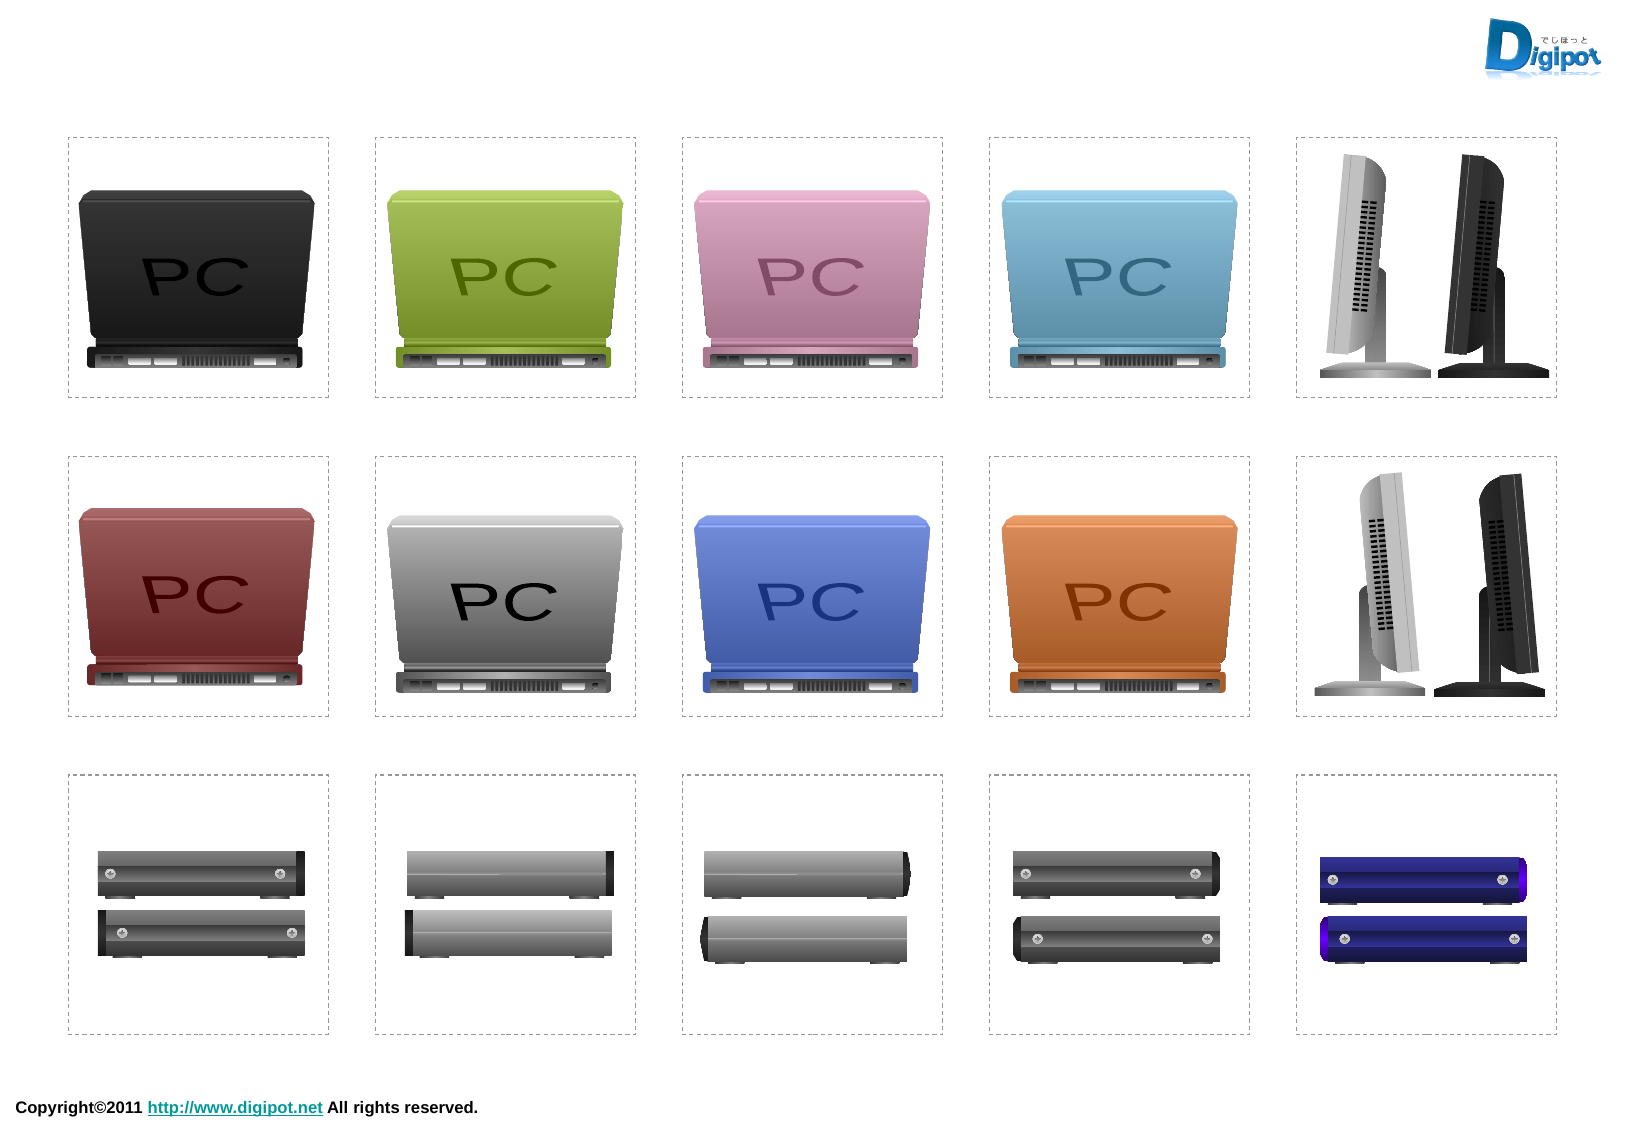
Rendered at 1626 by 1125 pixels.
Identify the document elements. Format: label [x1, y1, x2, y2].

text_box [1001, 190, 1238, 368]
text_box [1320, 155, 1431, 378]
text_box [1314, 473, 1426, 696]
text_box [78, 508, 316, 686]
text_box [1320, 916, 1528, 964]
text_box [97, 851, 305, 899]
text_box [387, 190, 624, 368]
text_box [694, 515, 931, 693]
picture [1485, 18, 1602, 82]
text_box [1438, 154, 1550, 378]
text_box [1320, 857, 1528, 905]
text_box [1013, 851, 1220, 899]
text_box [694, 190, 931, 368]
text_box [1013, 916, 1220, 964]
text_box [78, 190, 316, 368]
text_box [404, 910, 612, 958]
text_box [407, 851, 615, 899]
text_box [97, 910, 305, 958]
text_box [1001, 515, 1238, 693]
text_box [700, 916, 908, 964]
text_box [1434, 474, 1545, 697]
text_box [387, 515, 624, 693]
text_box [704, 851, 912, 899]
